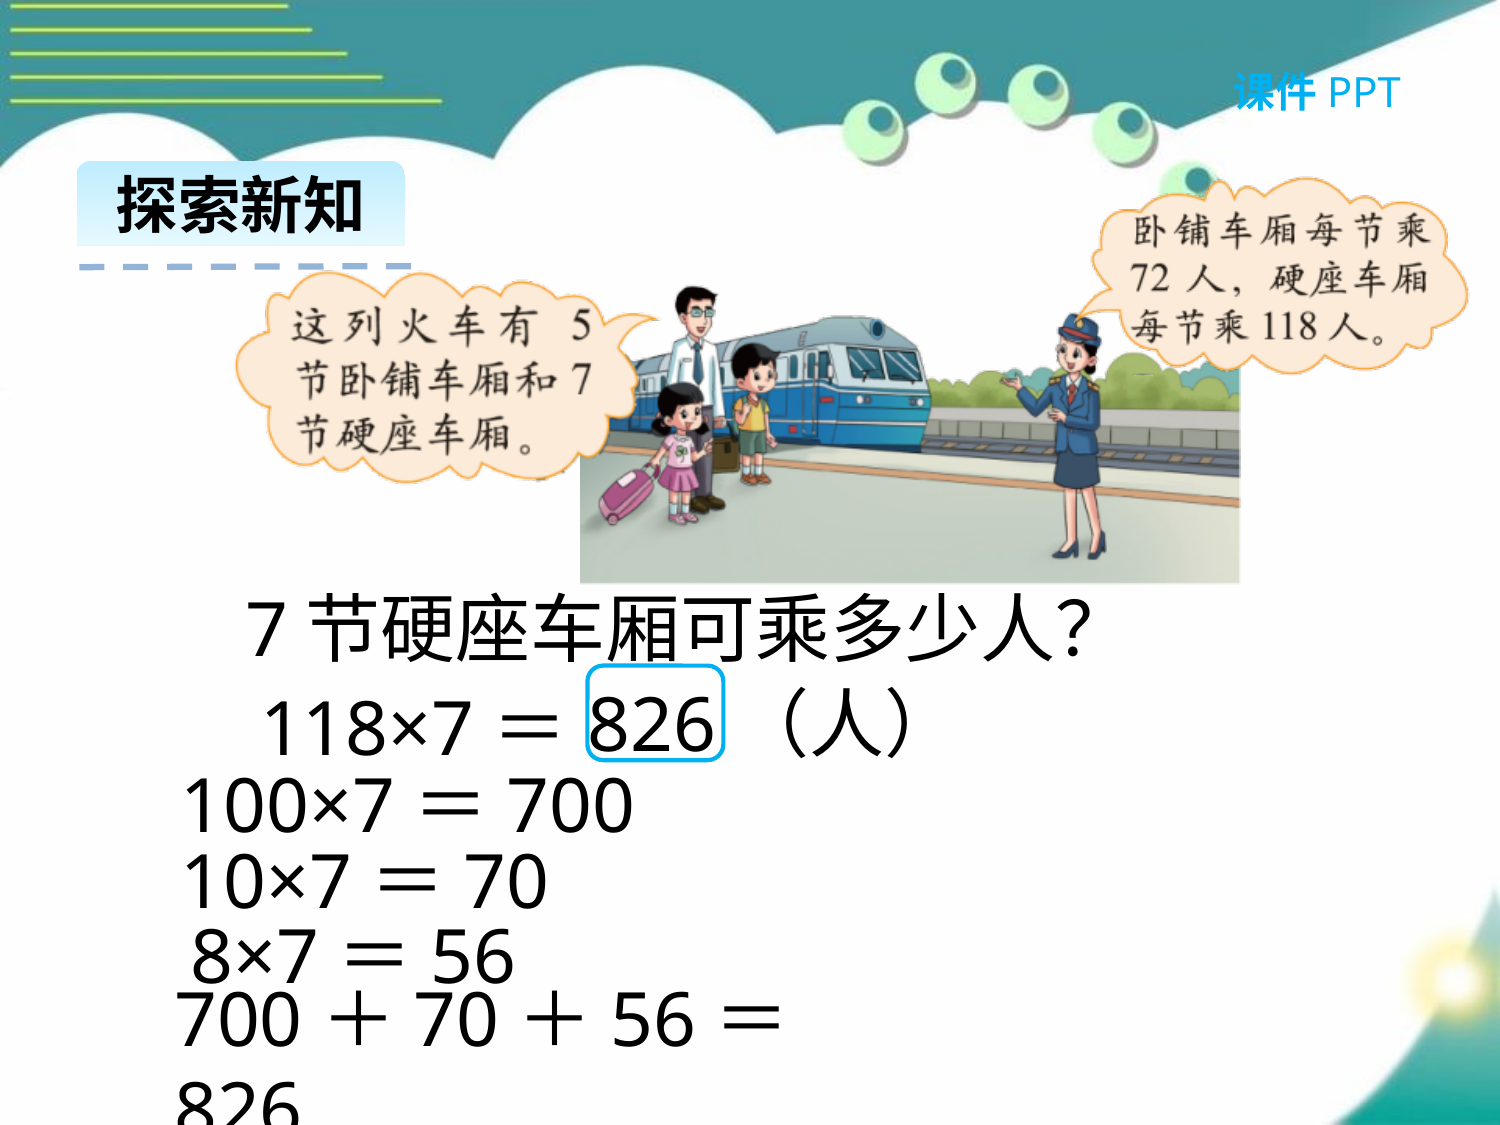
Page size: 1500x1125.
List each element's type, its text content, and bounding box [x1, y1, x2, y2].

text_box 课件PPT [1218, 58, 1418, 124]
text_box 10×7＝70 [165, 825, 814, 931]
text_box 8×7＝56 [175, 901, 563, 964]
text_box 7节硬座车厢可乘多少人？ [230, 574, 1219, 680]
picture [0, 0, 1500, 1125]
text_box 826（人） [572, 680, 998, 774]
text_box 100×7＝700 [165, 749, 714, 825]
text_box 118×7＝ [245, 680, 572, 749]
text_box 700＋70＋56＝826 [159, 964, 899, 1125]
text_box 探索新知 [76, 160, 405, 246]
